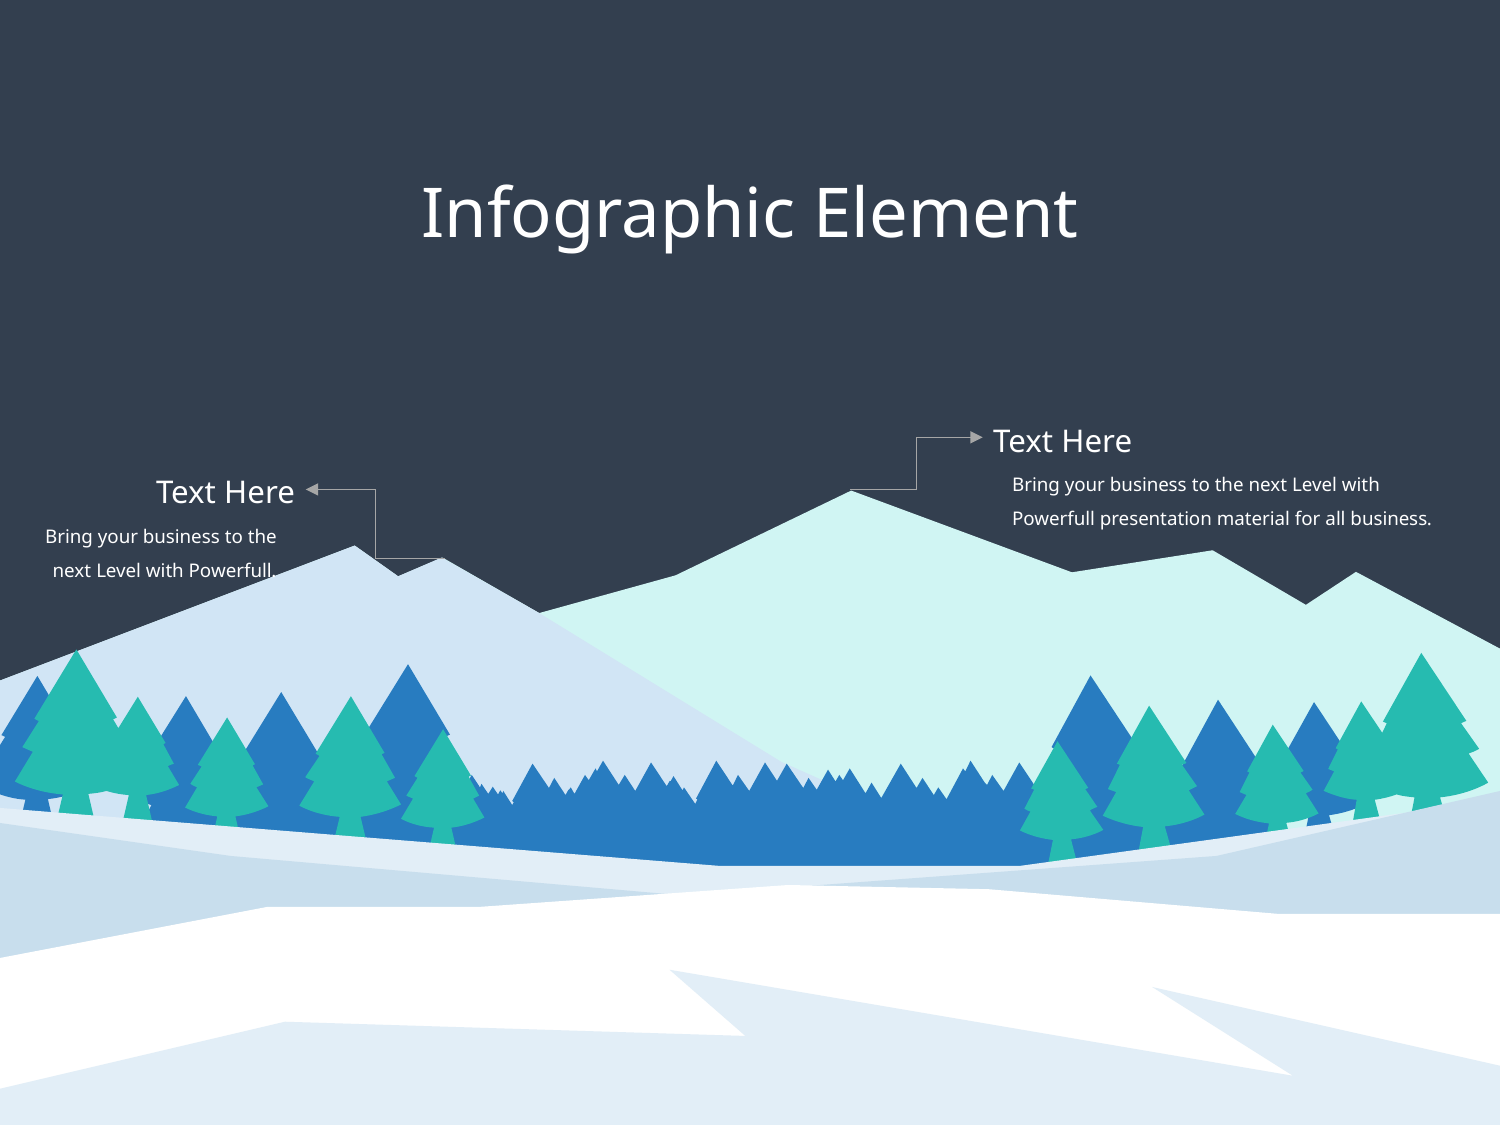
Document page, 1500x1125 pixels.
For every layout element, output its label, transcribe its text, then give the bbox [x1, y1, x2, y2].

text_box Text Here [978, 413, 1148, 466]
text_box Infographic Element [406, 161, 1094, 259]
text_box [849, 437, 983, 490]
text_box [305, 489, 445, 559]
text_box Bring your business to the next Level with Powerfull presentation material for all business. [997, 454, 1467, 490]
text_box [0, 490, 1500, 1125]
text_box Text Here [141, 465, 310, 490]
